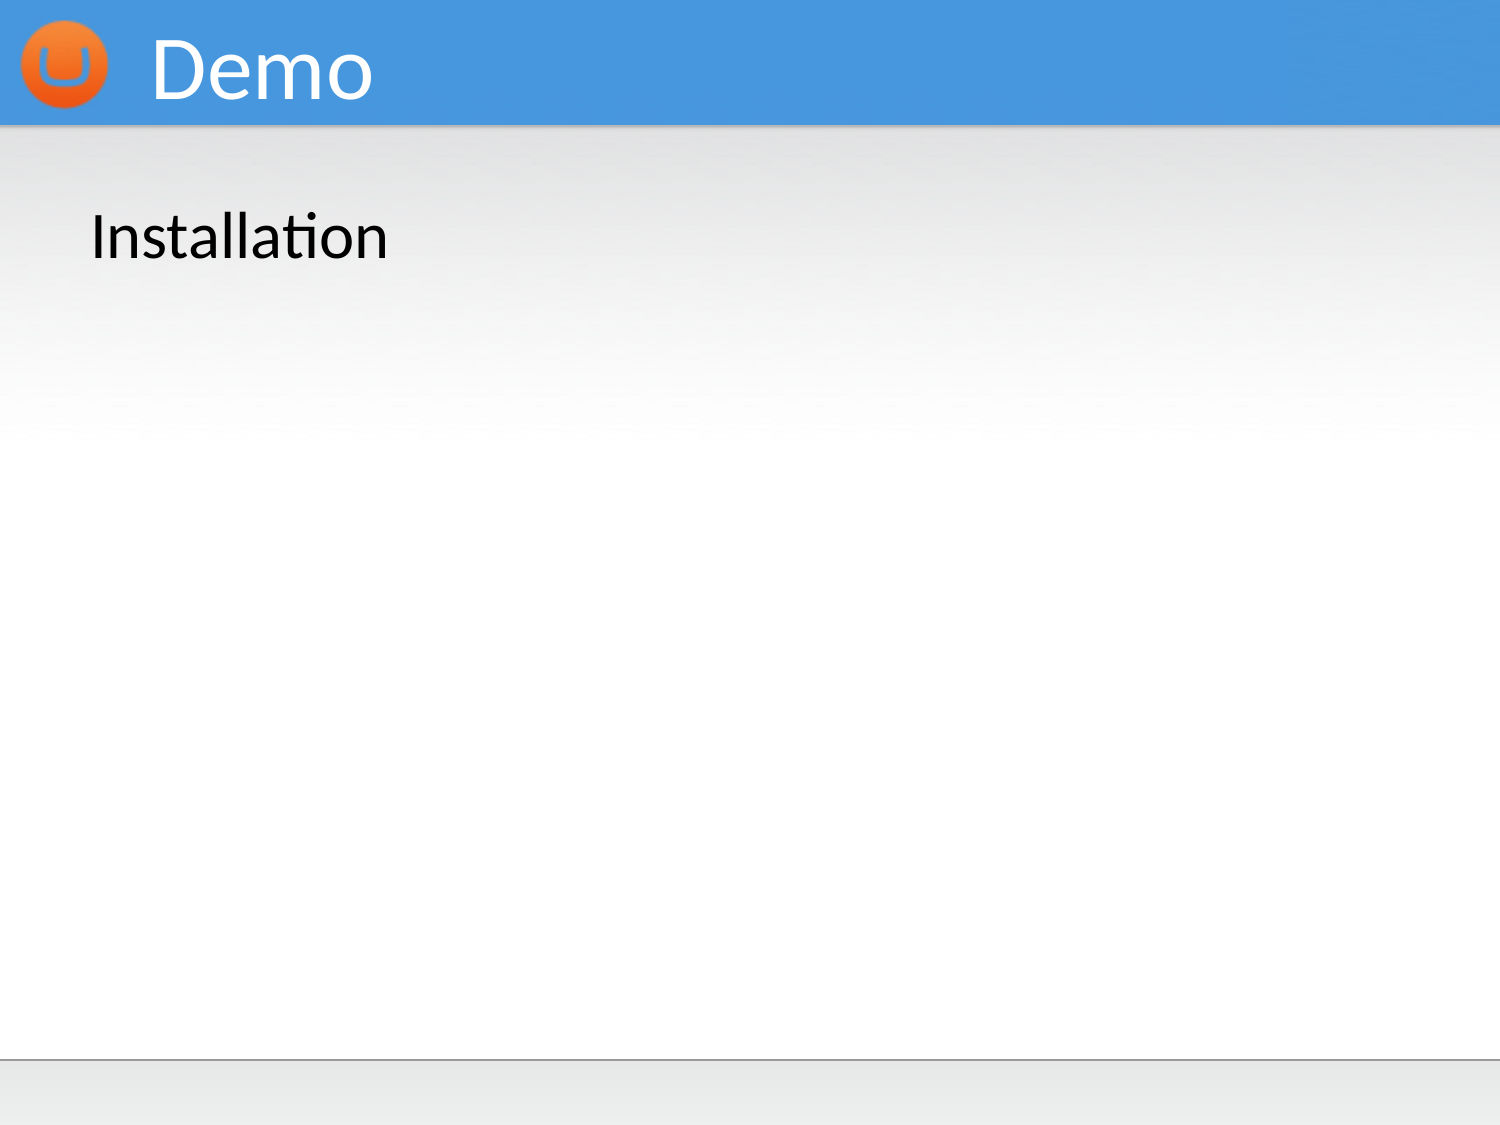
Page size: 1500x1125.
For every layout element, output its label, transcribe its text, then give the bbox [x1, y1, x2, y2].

picture [0, 0, 1500, 1125]
title Demo [135, 0, 1500, 126]
list Installation [75, 184, 1425, 1005]
